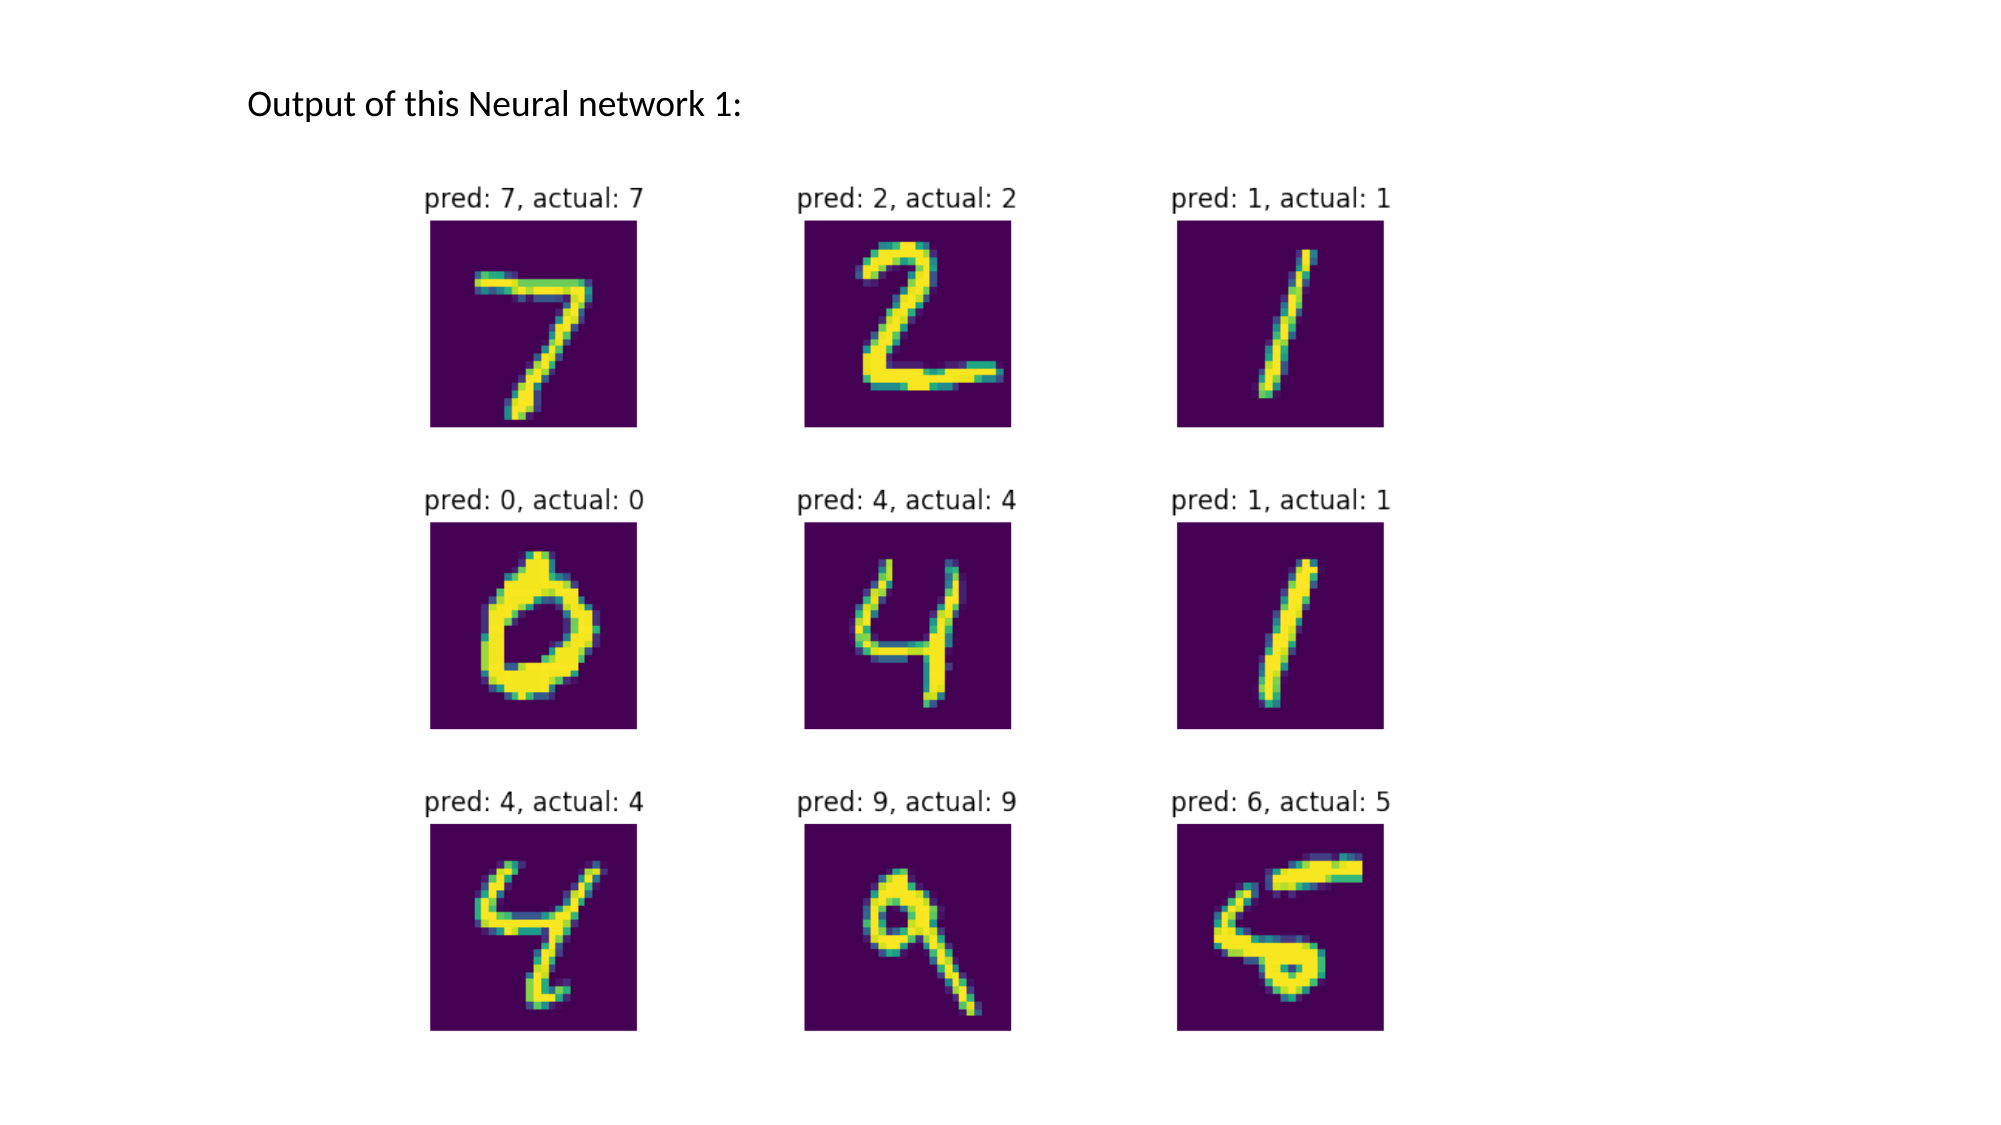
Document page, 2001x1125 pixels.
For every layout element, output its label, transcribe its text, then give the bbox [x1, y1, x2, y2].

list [373, 171, 1406, 1084]
text_box Output of this Neural network 1: [232, 71, 1671, 132]
